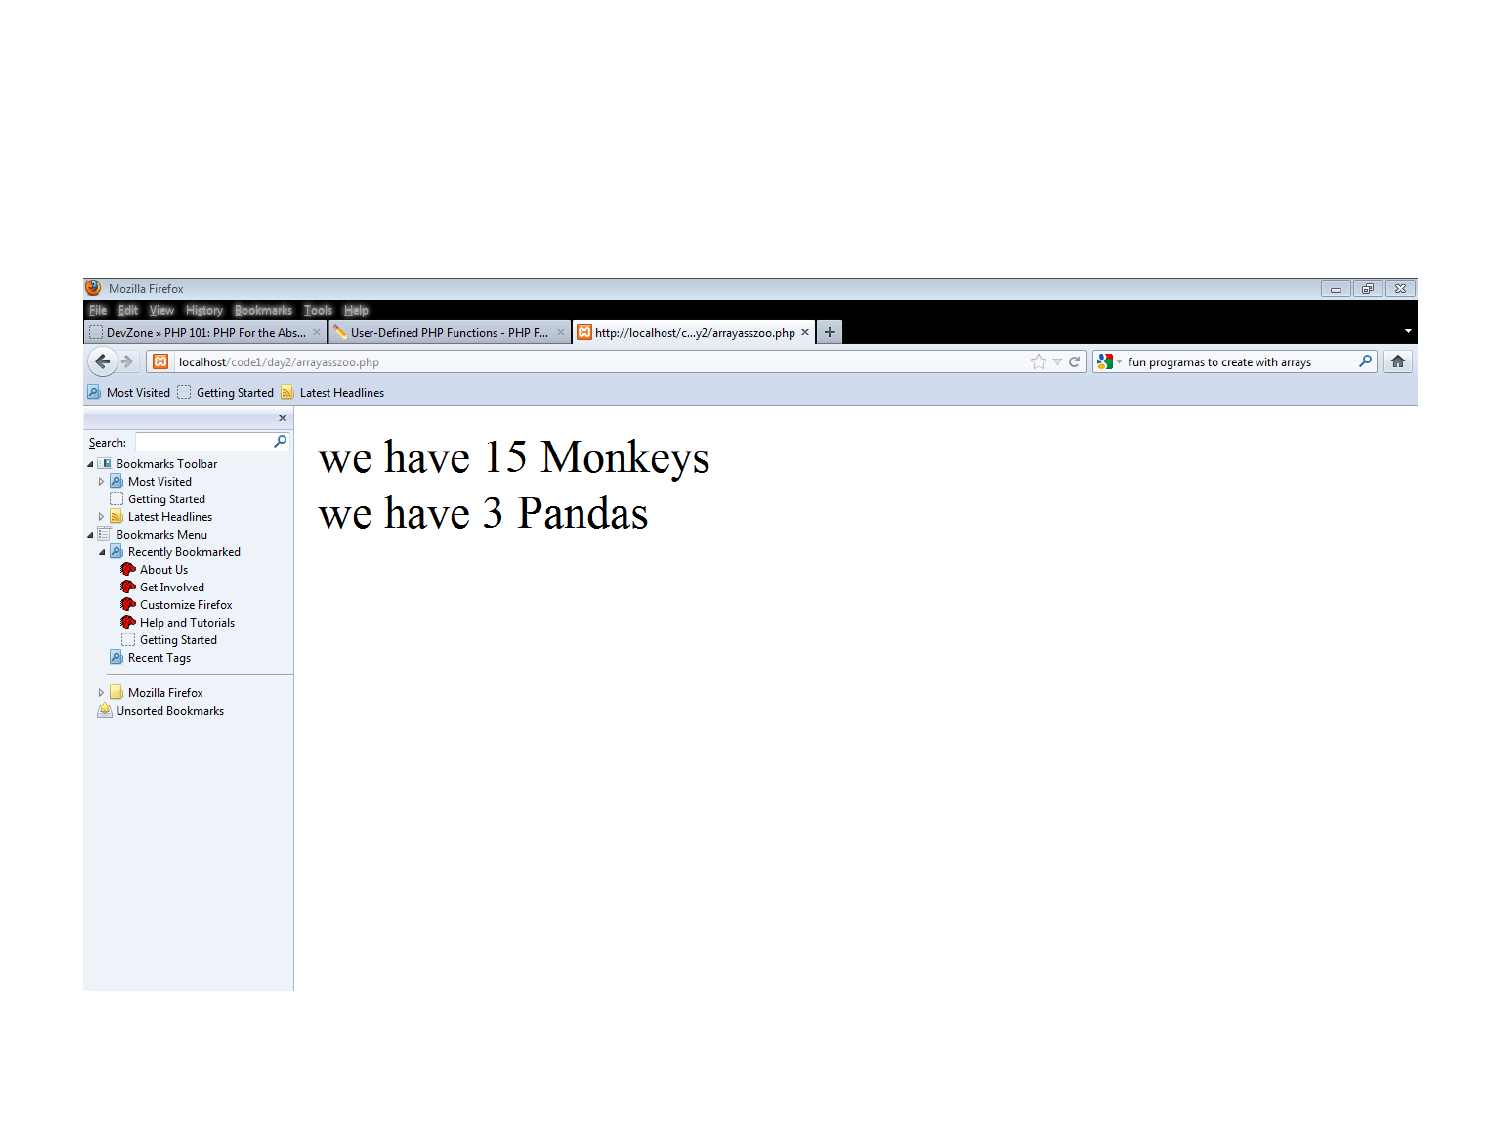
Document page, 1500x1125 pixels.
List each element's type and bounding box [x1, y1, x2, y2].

list [74, 270, 1426, 998]
